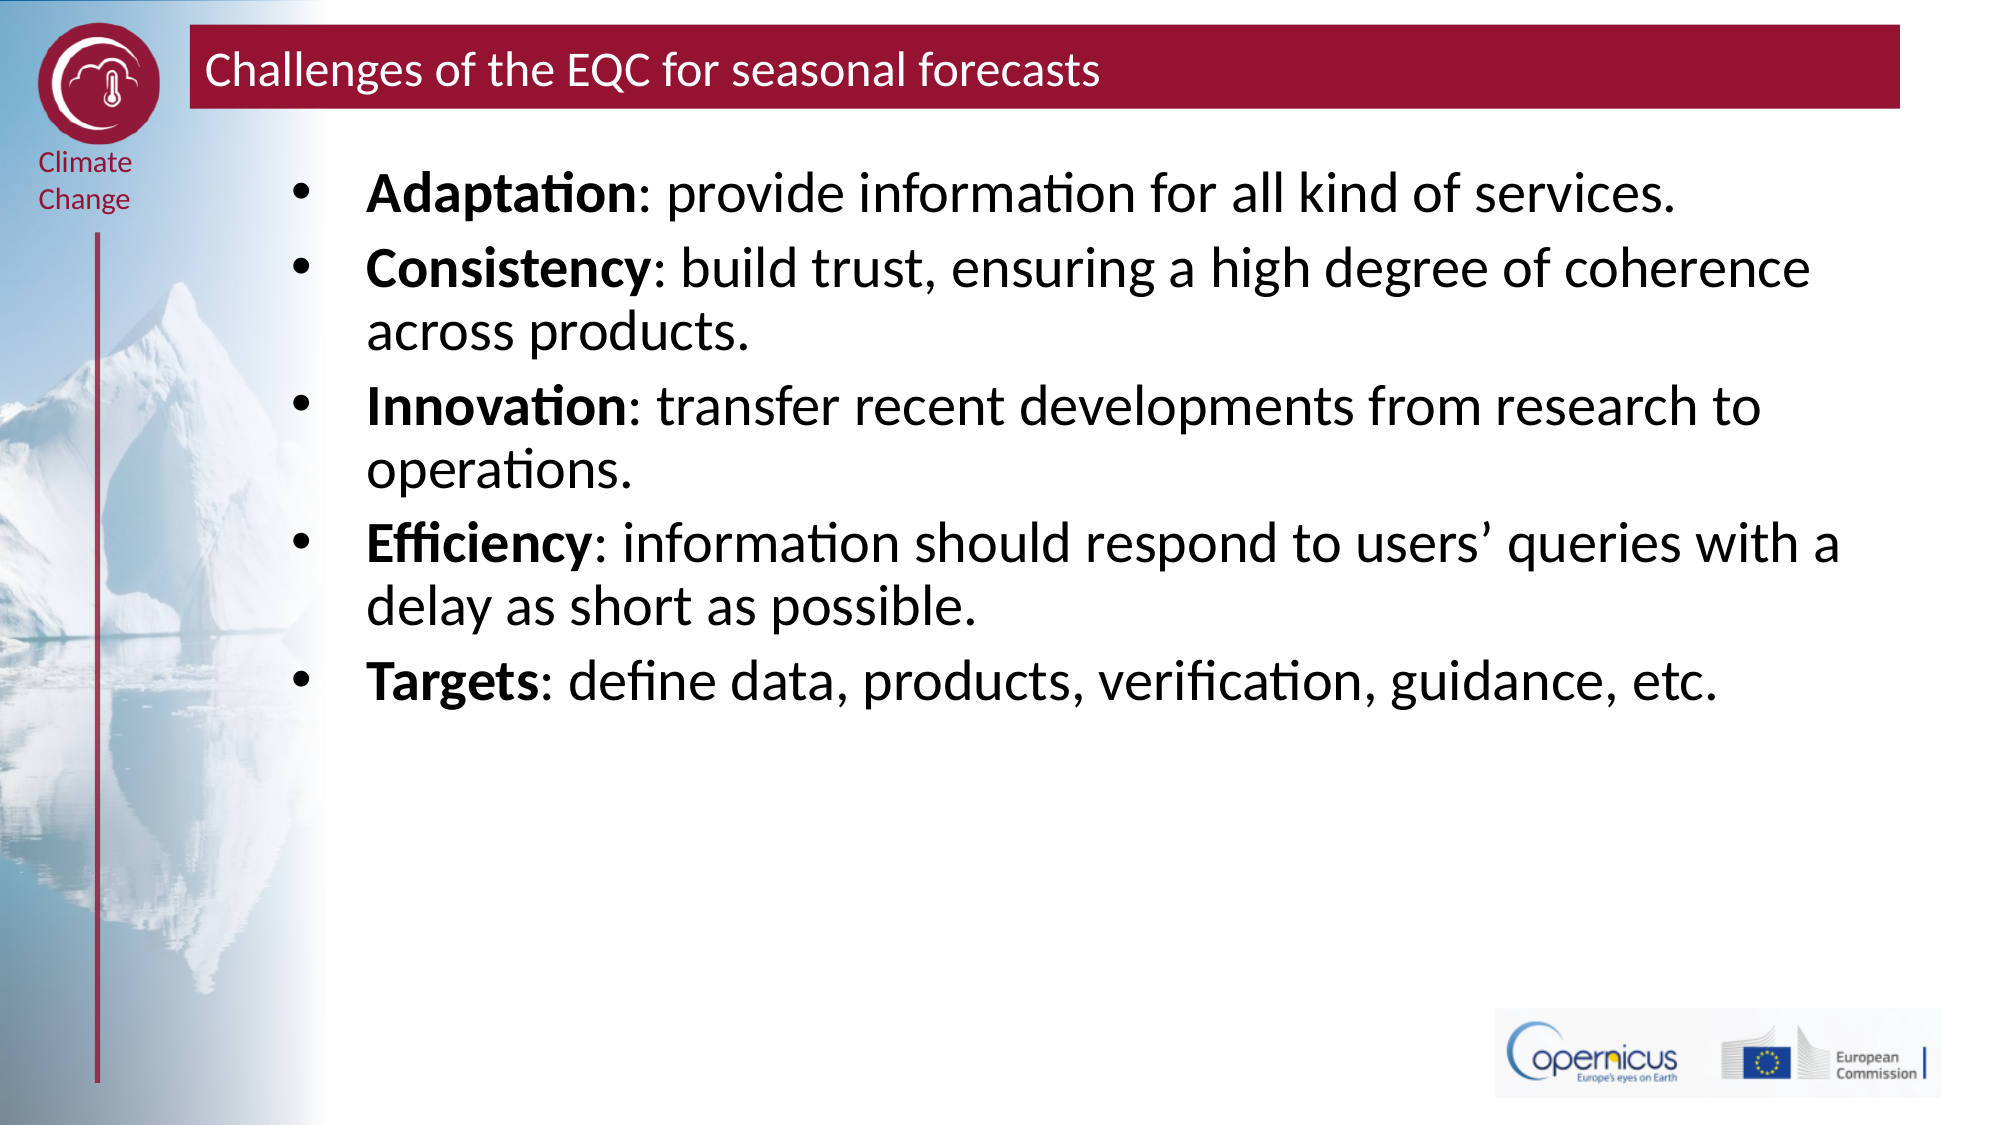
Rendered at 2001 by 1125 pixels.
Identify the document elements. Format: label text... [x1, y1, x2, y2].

title Challenges of the EQC for seasonal forecasts [189, 24, 1900, 109]
picture [25, 4, 171, 155]
picture [1495, 1008, 1942, 1098]
list Adaptation: provide information for all kind of services. Consistency: build trust, ensuring a high degree of coherence across products. Innovation: transfer recent developments from research to operations. Efficiency: information should respond to users’ queries with a delay as short as possible. Targets: define data, products, verification, guidance, etc. [276, 155, 1874, 992]
